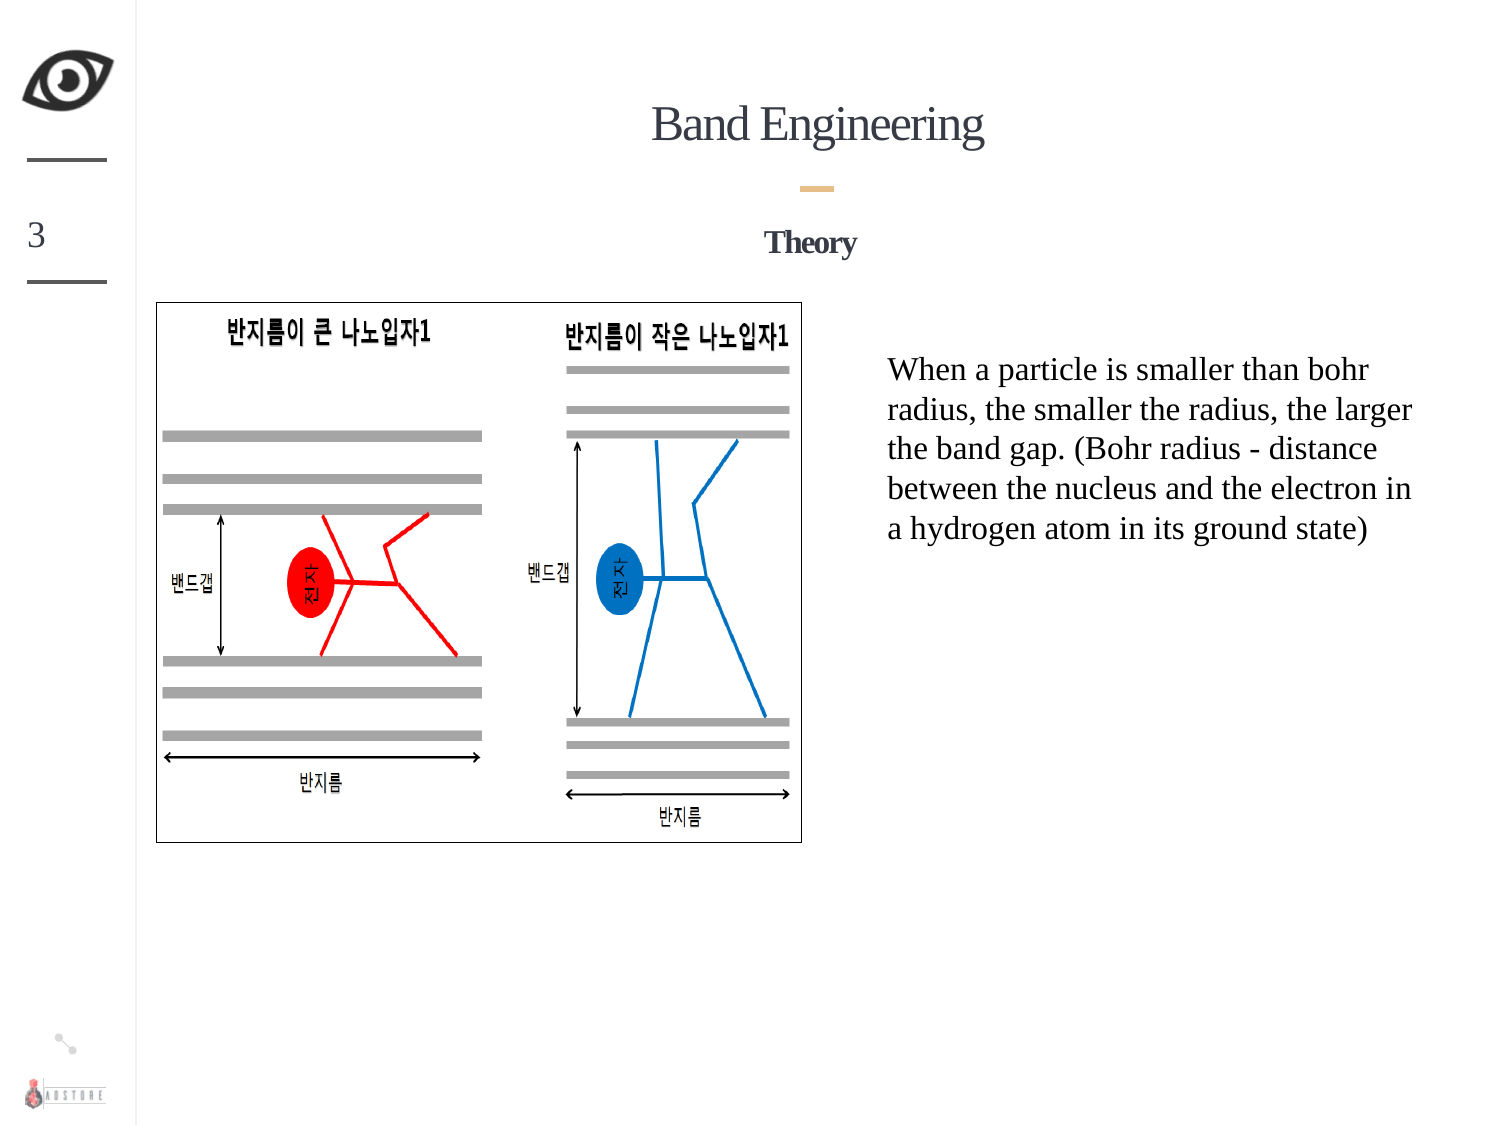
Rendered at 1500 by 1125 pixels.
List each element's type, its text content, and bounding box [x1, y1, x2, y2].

list 3 [26, 160, 108, 283]
picture [156, 302, 802, 843]
list Theory [137, 208, 1486, 283]
title Band Engineering [136, 80, 1500, 161]
picture [25, 1078, 106, 1109]
text_box When a particle is smaller than bohr radius, the smaller the radius, the larger the band gap. (Bohr radius - distance between the nucleus and the electron in a hydrogen atom in its ground state) [872, 339, 1436, 554]
picture [0, 23, 134, 137]
